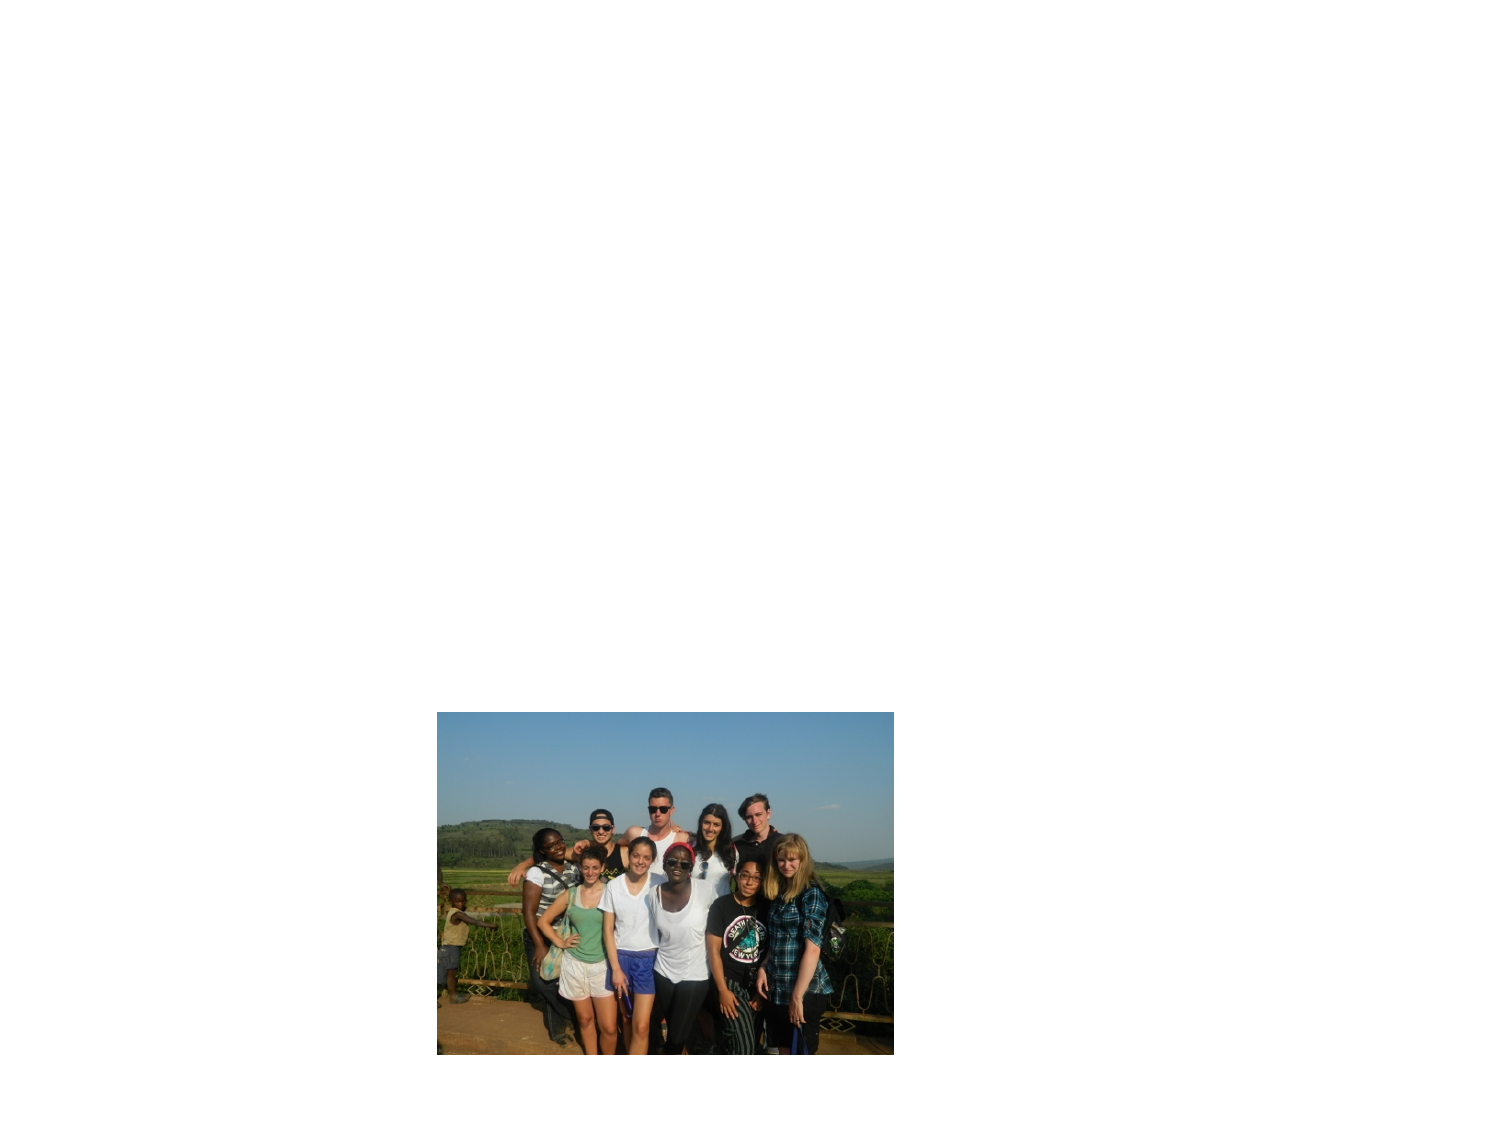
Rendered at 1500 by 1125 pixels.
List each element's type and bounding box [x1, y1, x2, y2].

picture [437, 712, 894, 1055]
